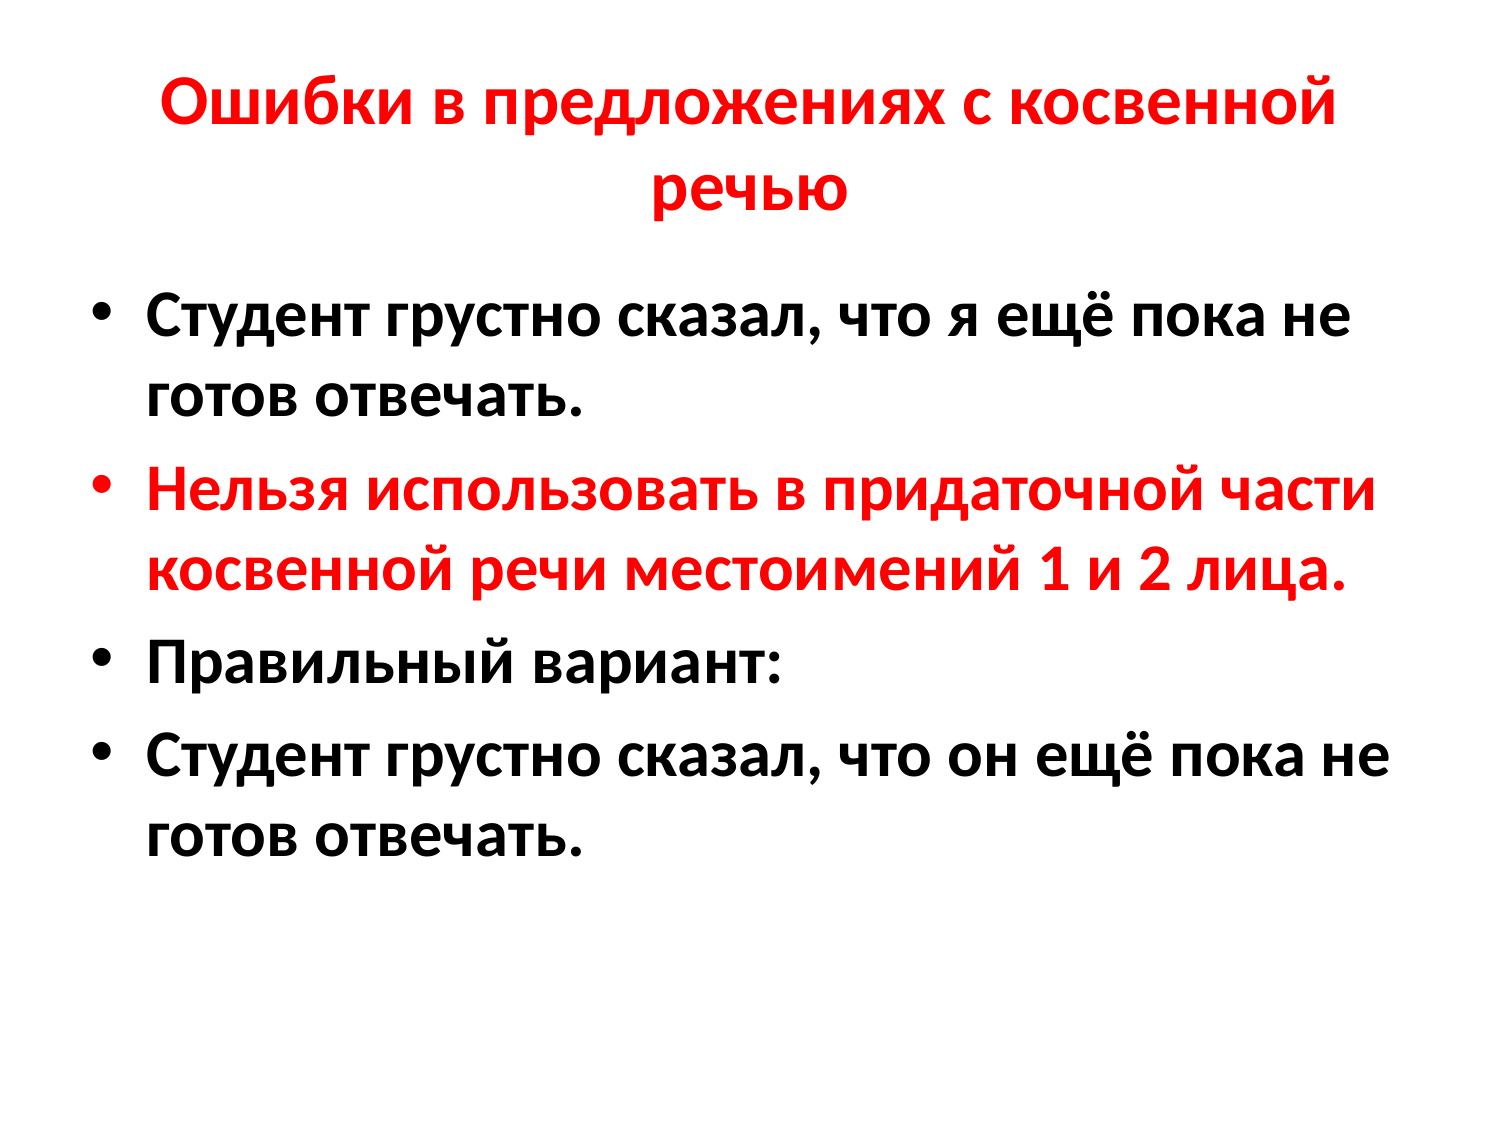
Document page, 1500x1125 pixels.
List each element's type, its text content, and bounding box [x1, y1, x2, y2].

list Студент грустно сказал, что я ещё пока не готов отвечать. Нельзя использовать в придаточной части косвенной речи местоимений 1 и 2 лица. Правильный вариант: Студент грустно сказал, что он ещё пока не готов отвечать. [75, 262, 1425, 1005]
title Ошибки в предложениях с косвенной речью [75, 45, 1425, 233]
